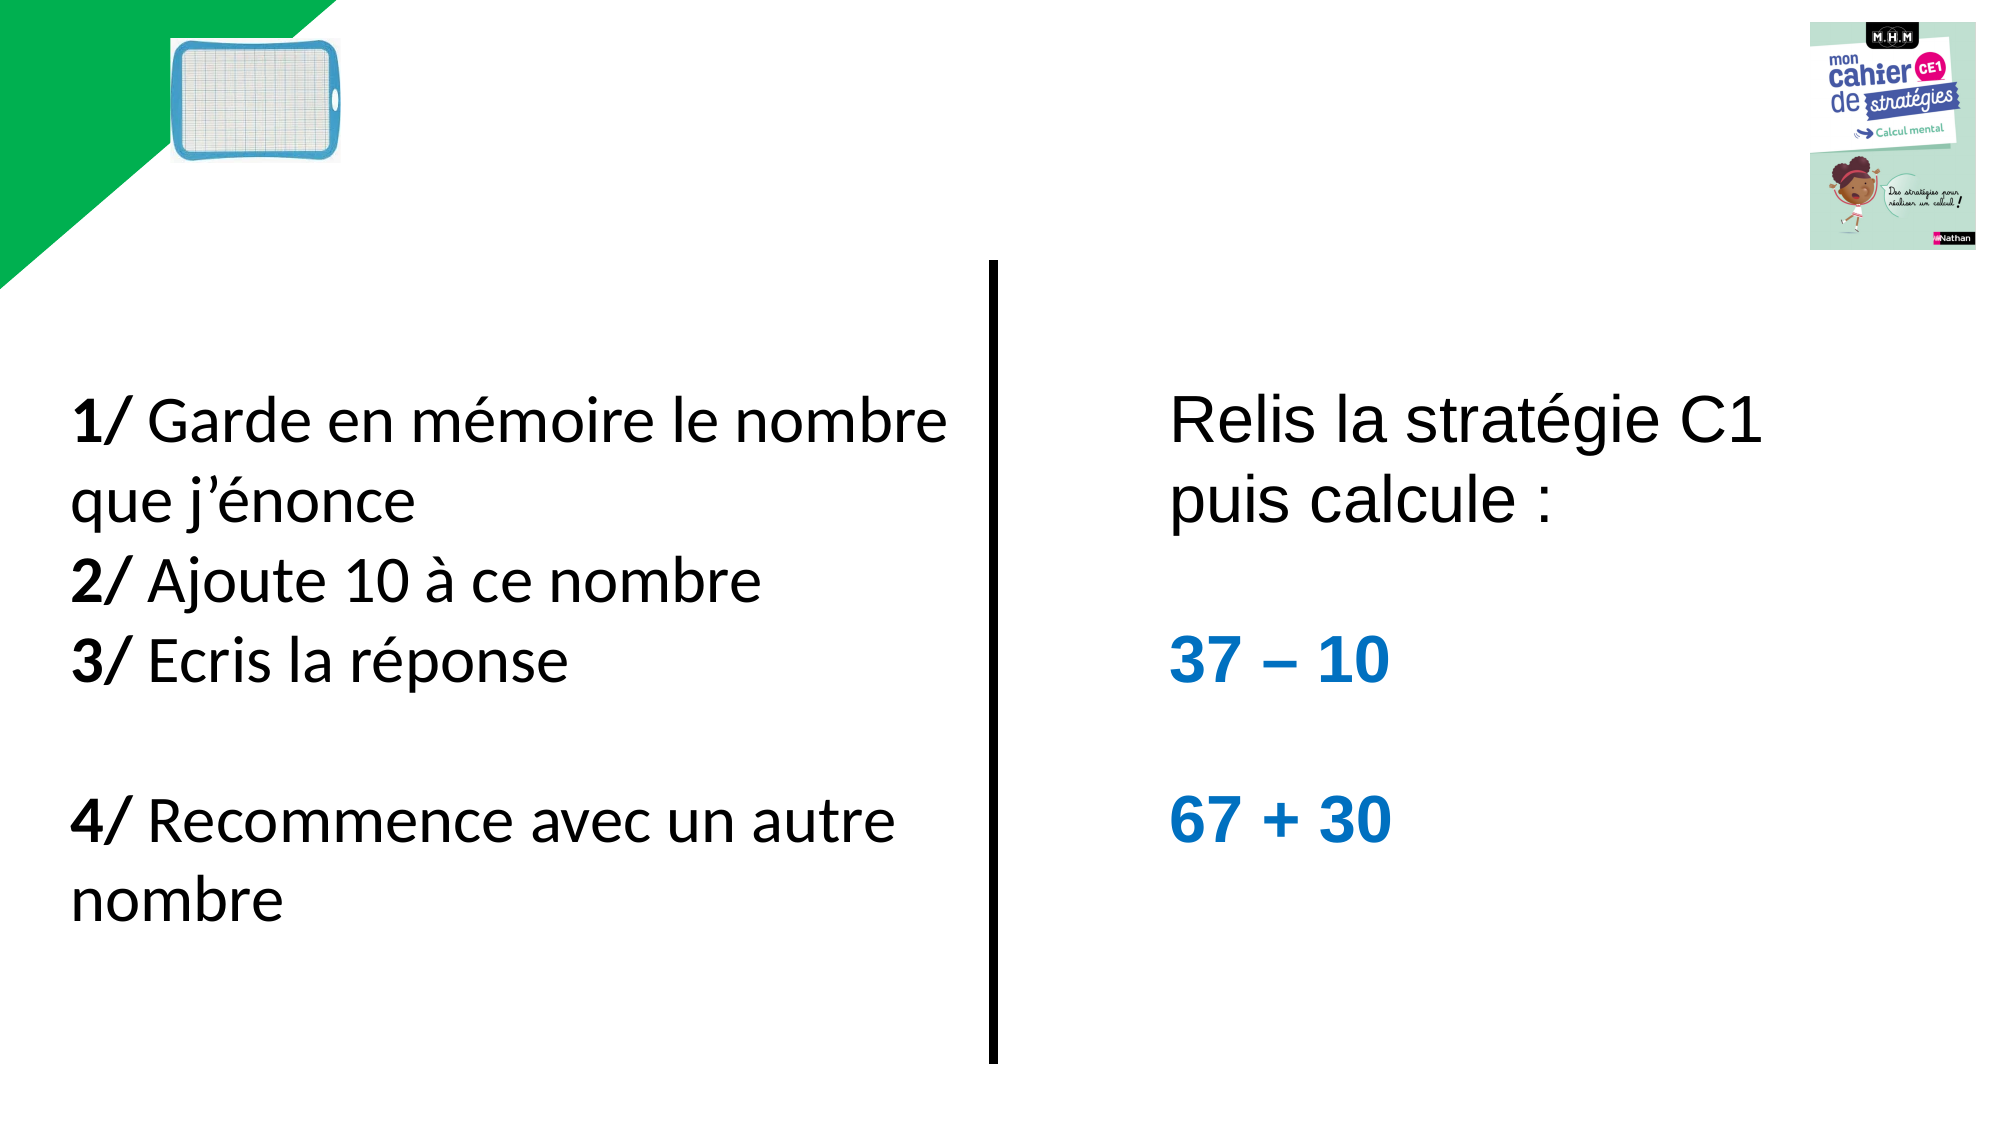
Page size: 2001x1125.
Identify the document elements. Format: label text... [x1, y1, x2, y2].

picture [1810, 22, 1976, 250]
picture [170, 38, 341, 163]
text_box [0, 0, 337, 290]
text_box Relis la stratégie C1 puis calcule : 37 – 10 67 + 30 [1154, 368, 1932, 943]
text_box 1/ Garde en mémoire le nombre que j’énonce 2/ Ajoute 10 à ce nombre 3/ Ecris la réponse 4/ Recommence avec un autre nombre [55, 368, 993, 1023]
